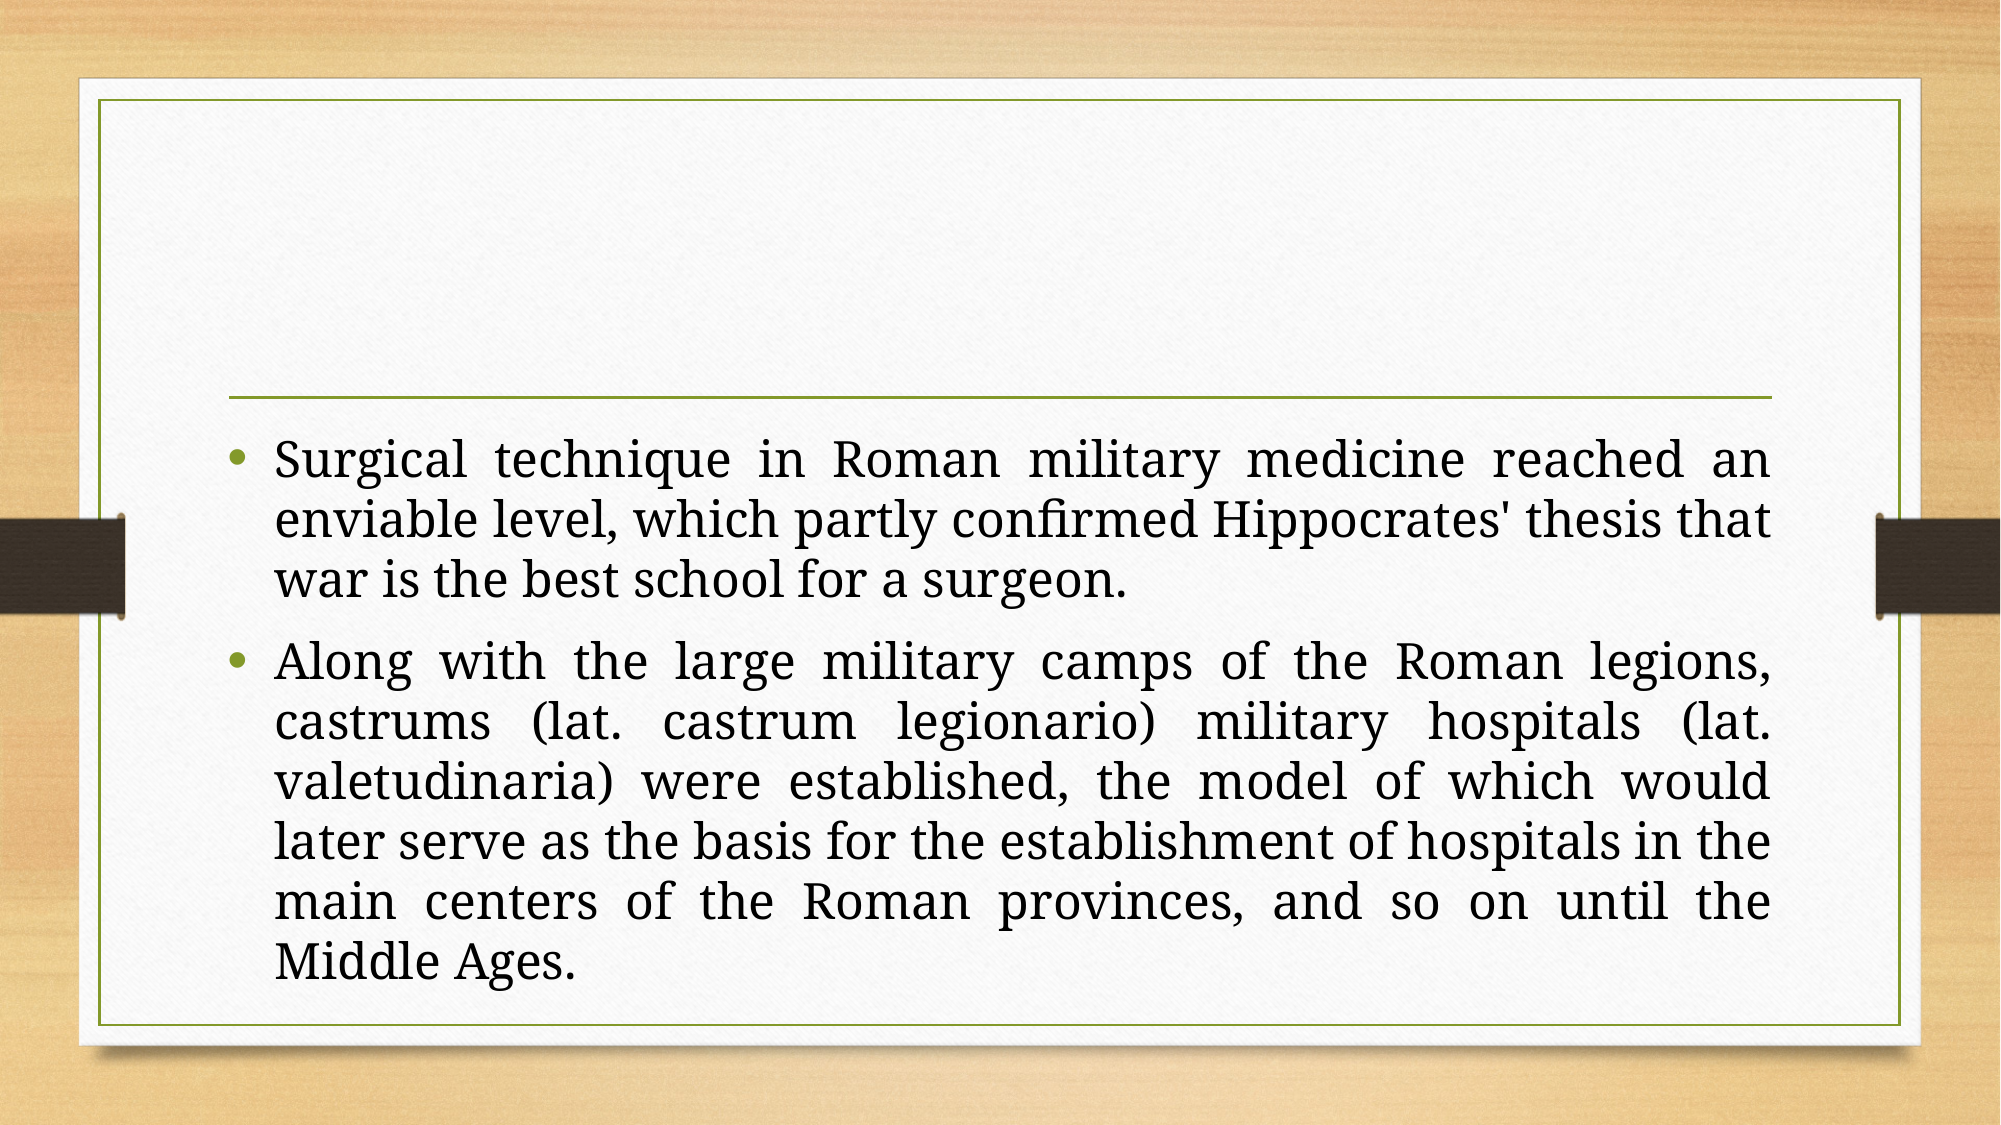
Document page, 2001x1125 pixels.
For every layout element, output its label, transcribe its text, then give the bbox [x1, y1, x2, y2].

picture [0, 0, 2001, 1125]
list Surgical technique in Roman military medicine reached an enviable level, which partly confirmed Hippocrates' thesis that war is the best school for a surgeon. Along with the large military camps of the Roman legions, castrums (lat. castrum legionario) military hospitals (lat. valetudinaria) were established, the model of which would later serve as the basis for the establishment of hospitals in the main centers of the Roman provinces, and so on until the Middle Ages. [212, 419, 1788, 964]
